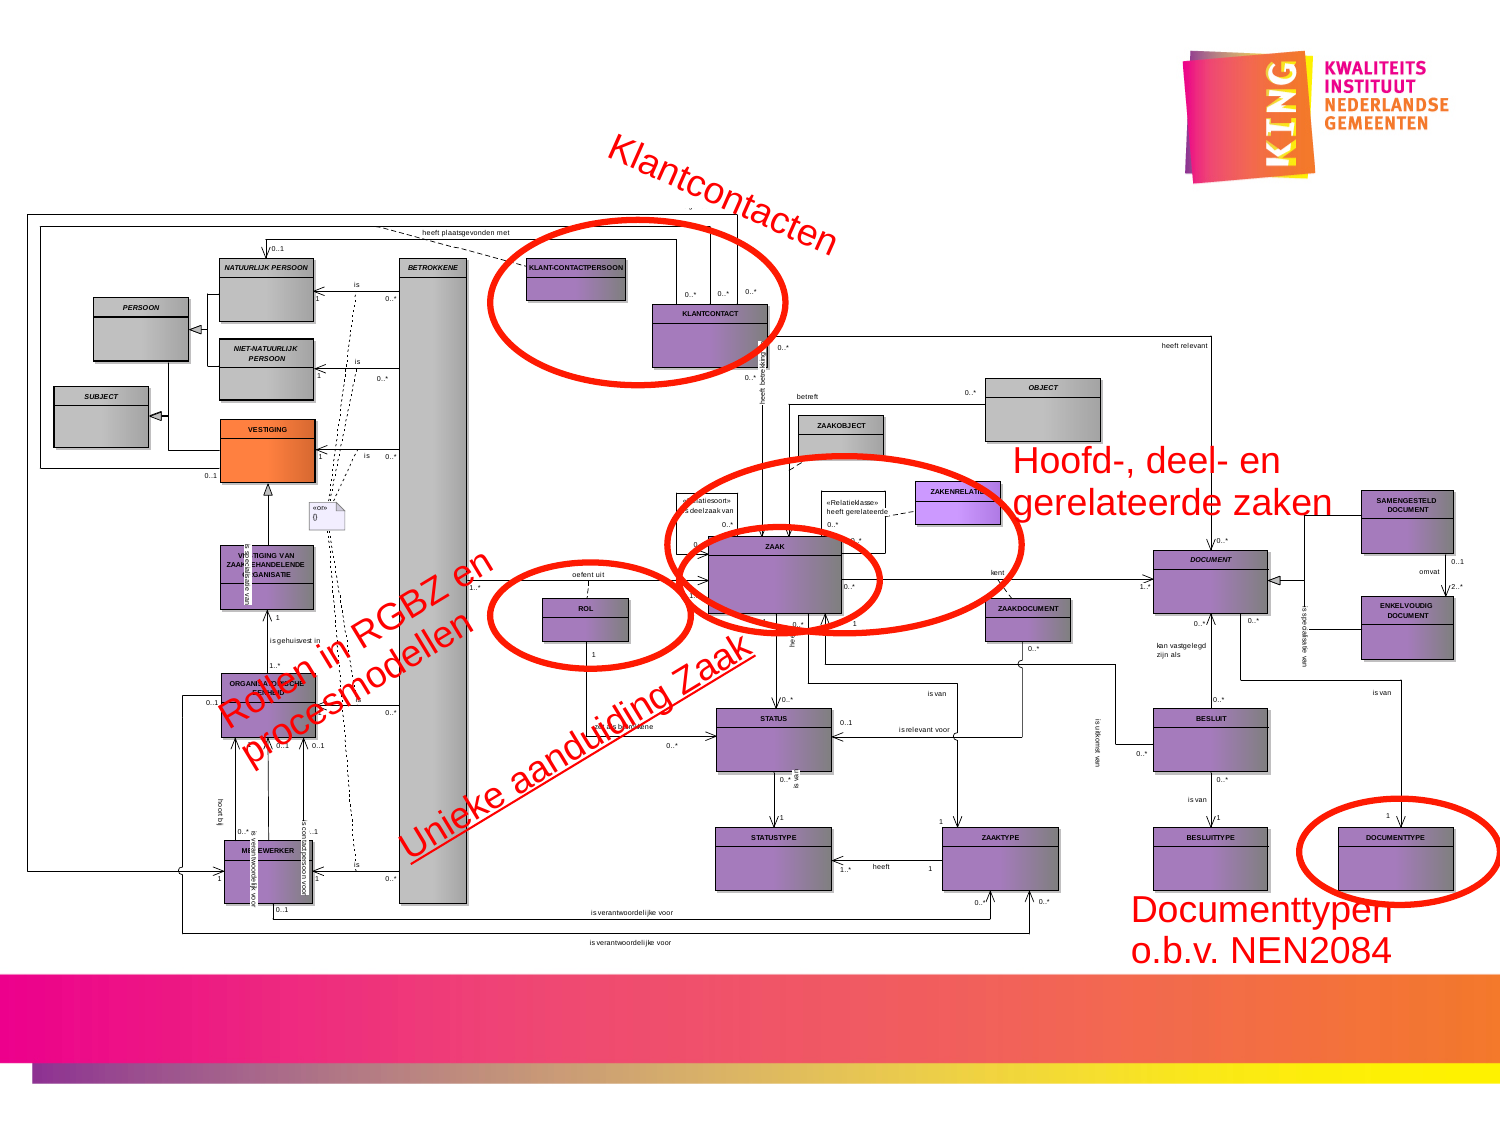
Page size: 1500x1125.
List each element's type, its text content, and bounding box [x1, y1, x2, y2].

picture [0, 0, 1500, 1125]
text_box Documenttypen o.b.v. NEN2084 [1116, 957, 1424, 980]
text_box [1475, 816, 1500, 887]
text_box Klantcontacten [585, 113, 817, 206]
